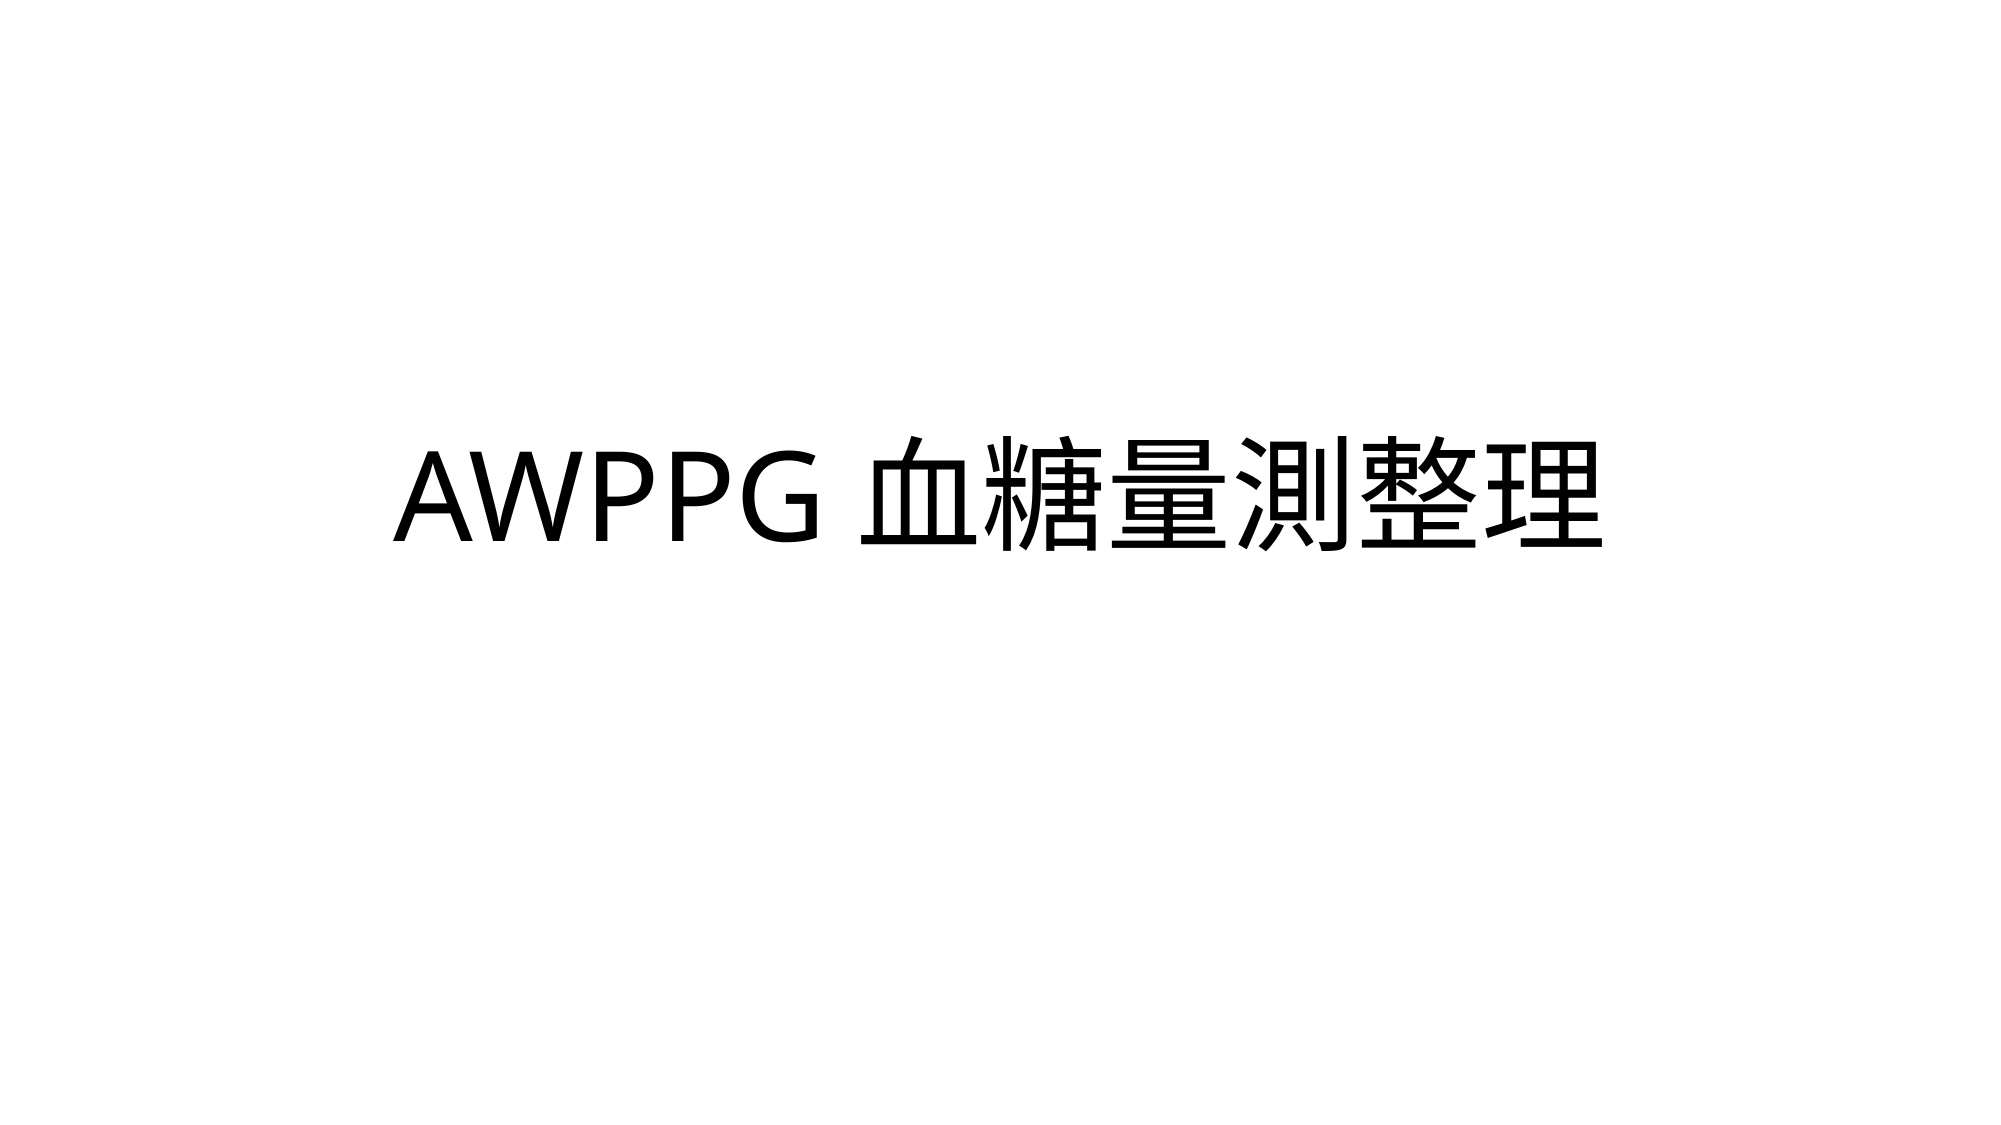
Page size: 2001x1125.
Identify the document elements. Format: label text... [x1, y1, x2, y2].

title AWPPG血糖量測整理 [249, 184, 1750, 576]
